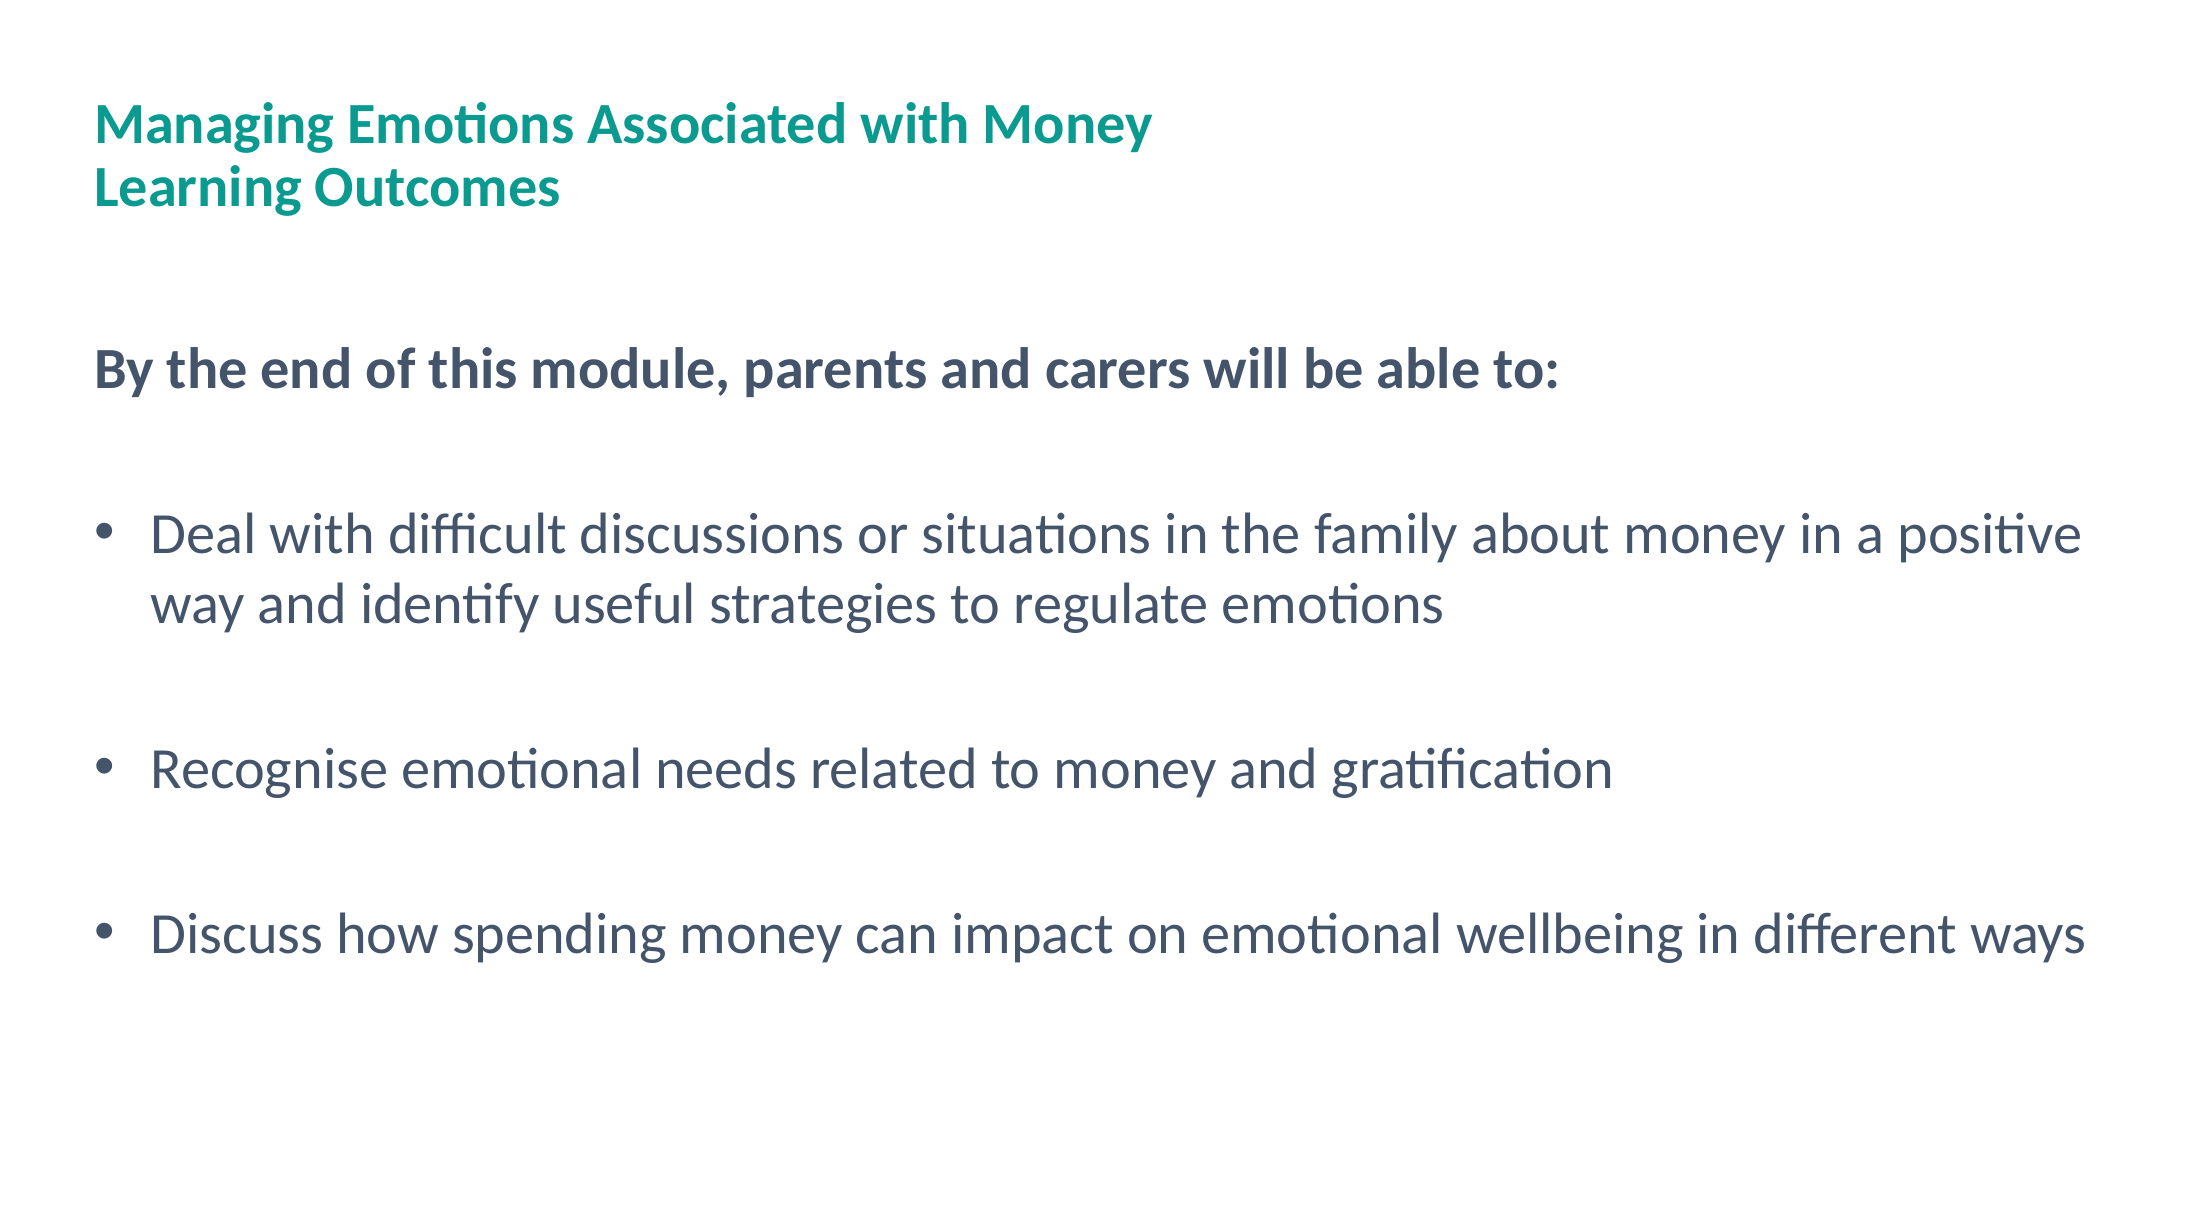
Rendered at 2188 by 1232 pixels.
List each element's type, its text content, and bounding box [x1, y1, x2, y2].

list By the end of this module, parents and carers will be able to: Deal with difficult discussions or situations in the family about money in a positive way and identify useful strategies to regulate emotions Recognise emotional needs related to money and gratification Discuss how spending money can impact on emotional wellbeing in different ways [82, 322, 2130, 1232]
title Managing Emotions Associated with Money Learning Outcomes [82, 70, 2106, 241]
